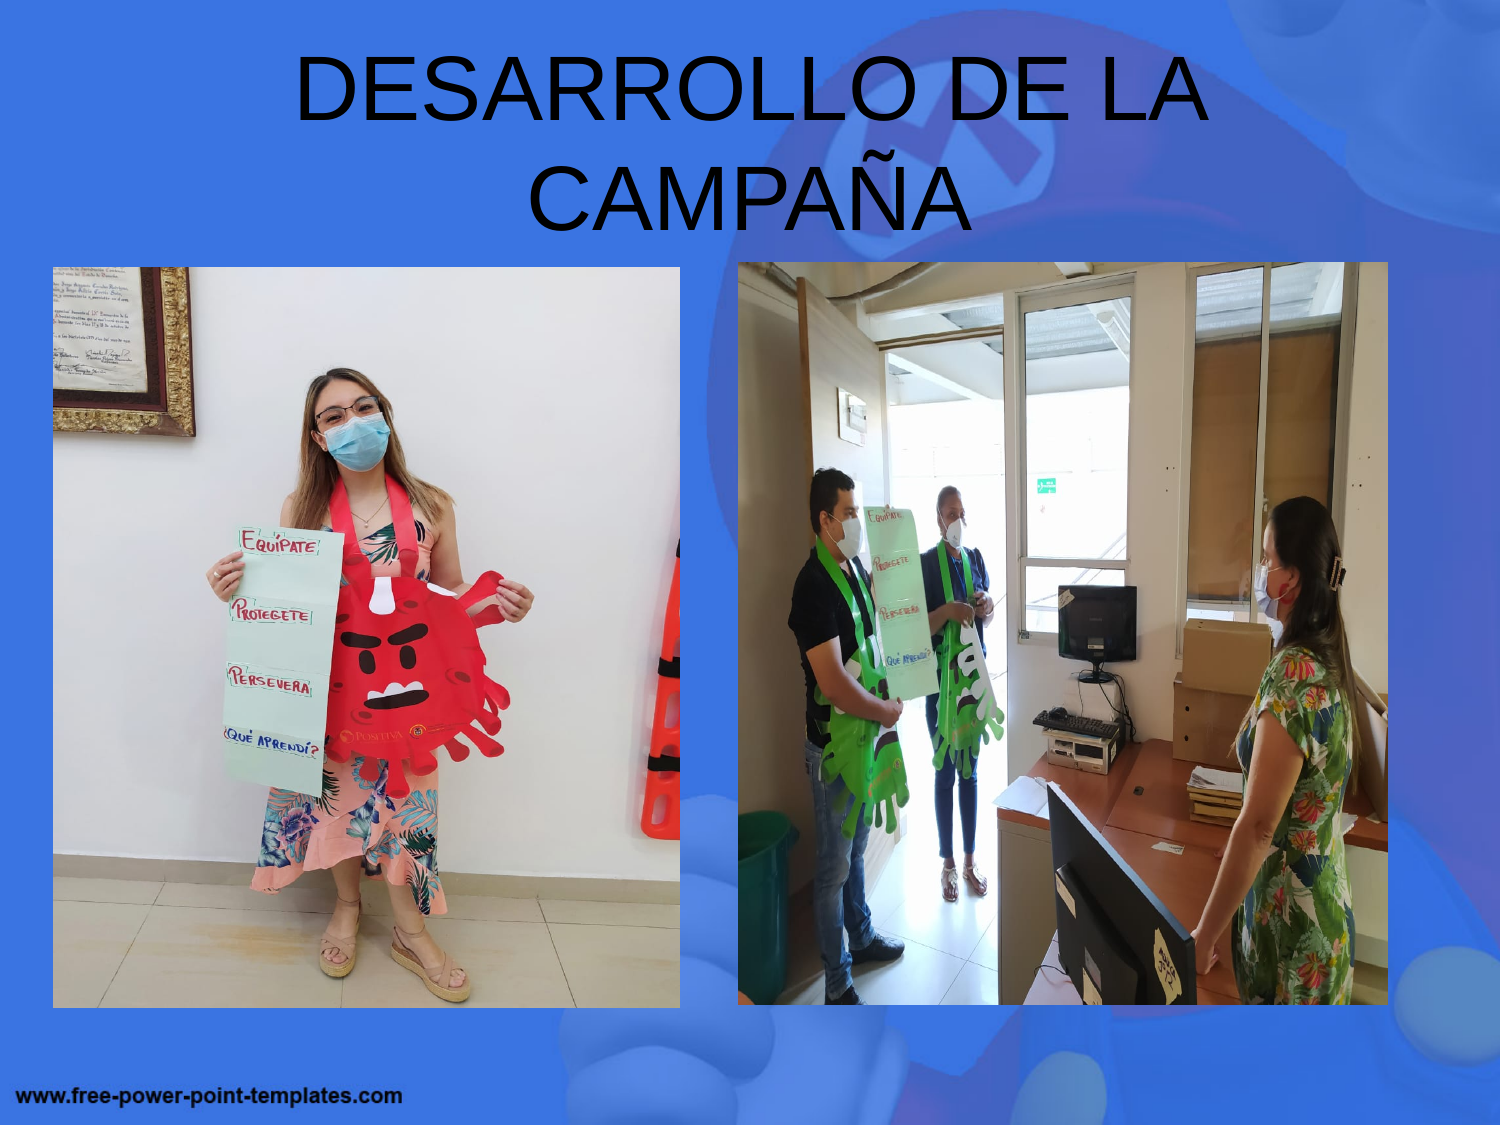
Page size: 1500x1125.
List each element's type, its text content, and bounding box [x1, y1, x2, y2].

title DESARROLLO DE LA CAMPAÑA [75, 45, 1425, 233]
picture [0, 0, 1500, 1125]
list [737, 262, 1389, 1006]
